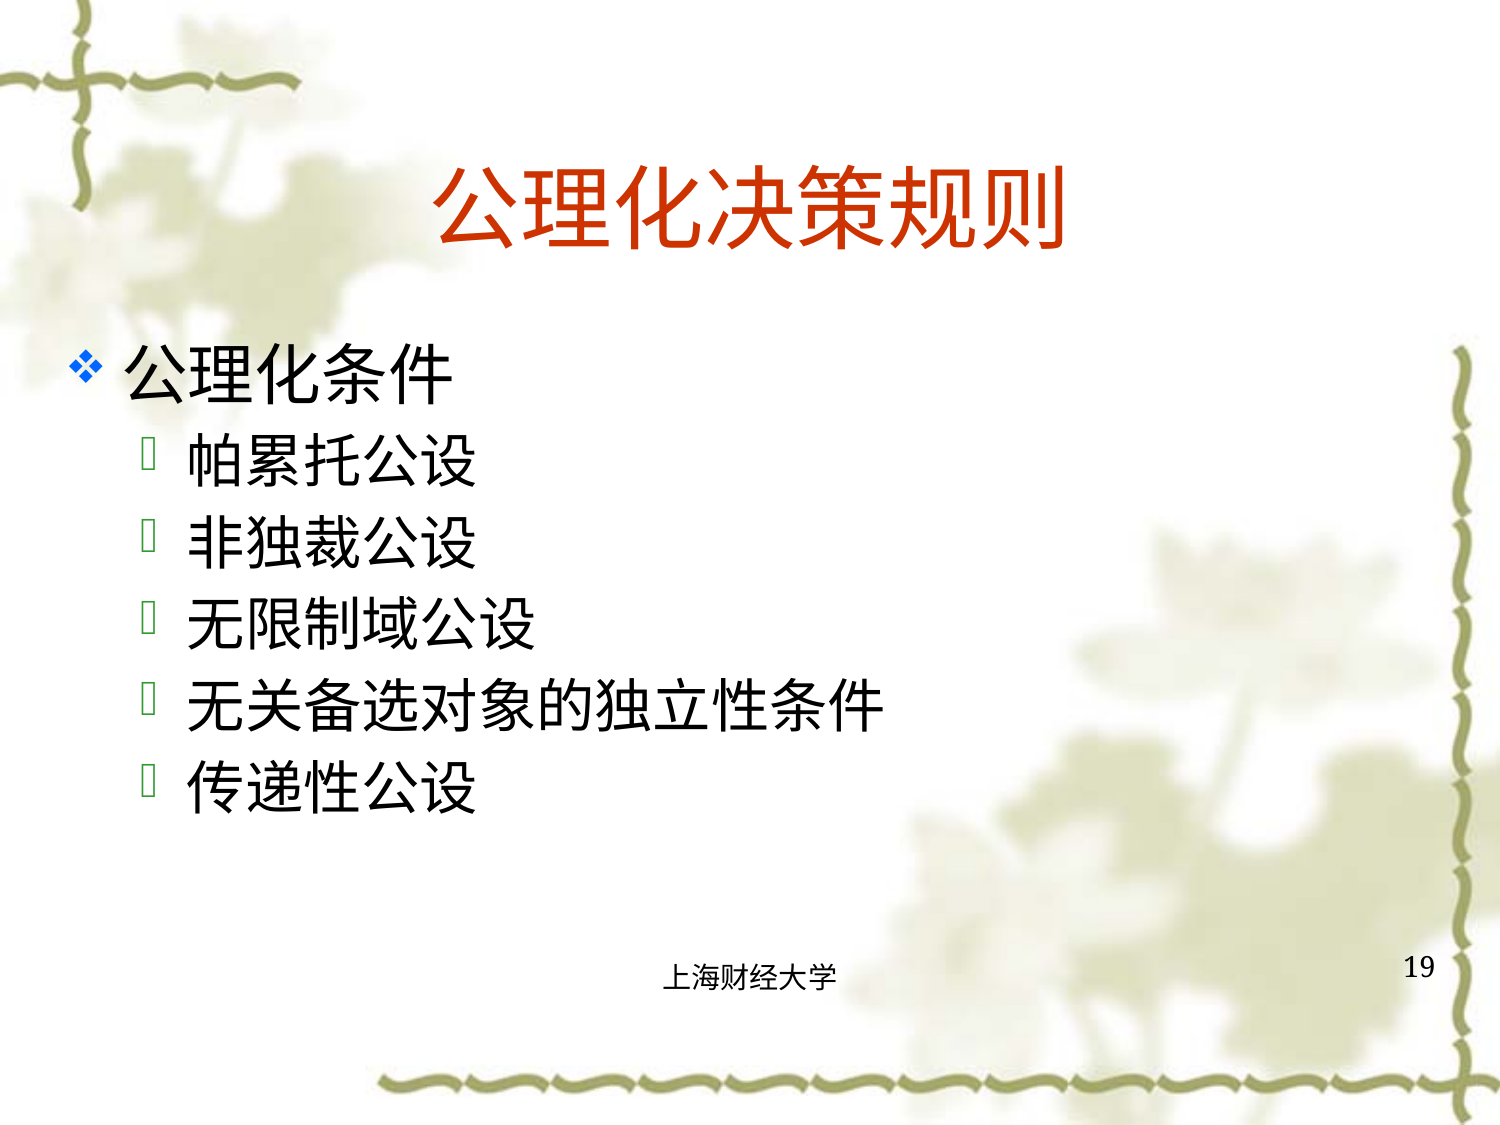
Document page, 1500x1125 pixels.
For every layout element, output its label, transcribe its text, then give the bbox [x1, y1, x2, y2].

slide_number 19 [1074, 940, 1451, 1066]
picture [0, 0, 1500, 1125]
footer 上海财经大学 [512, 952, 988, 1066]
list 公理化条件 帕累托公设 非独裁公设 无限制域公设 无关备选对象的独立性条件 传递性公设 [49, 324, 1452, 963]
title 公理化决策规则 [49, 112, 1451, 301]
